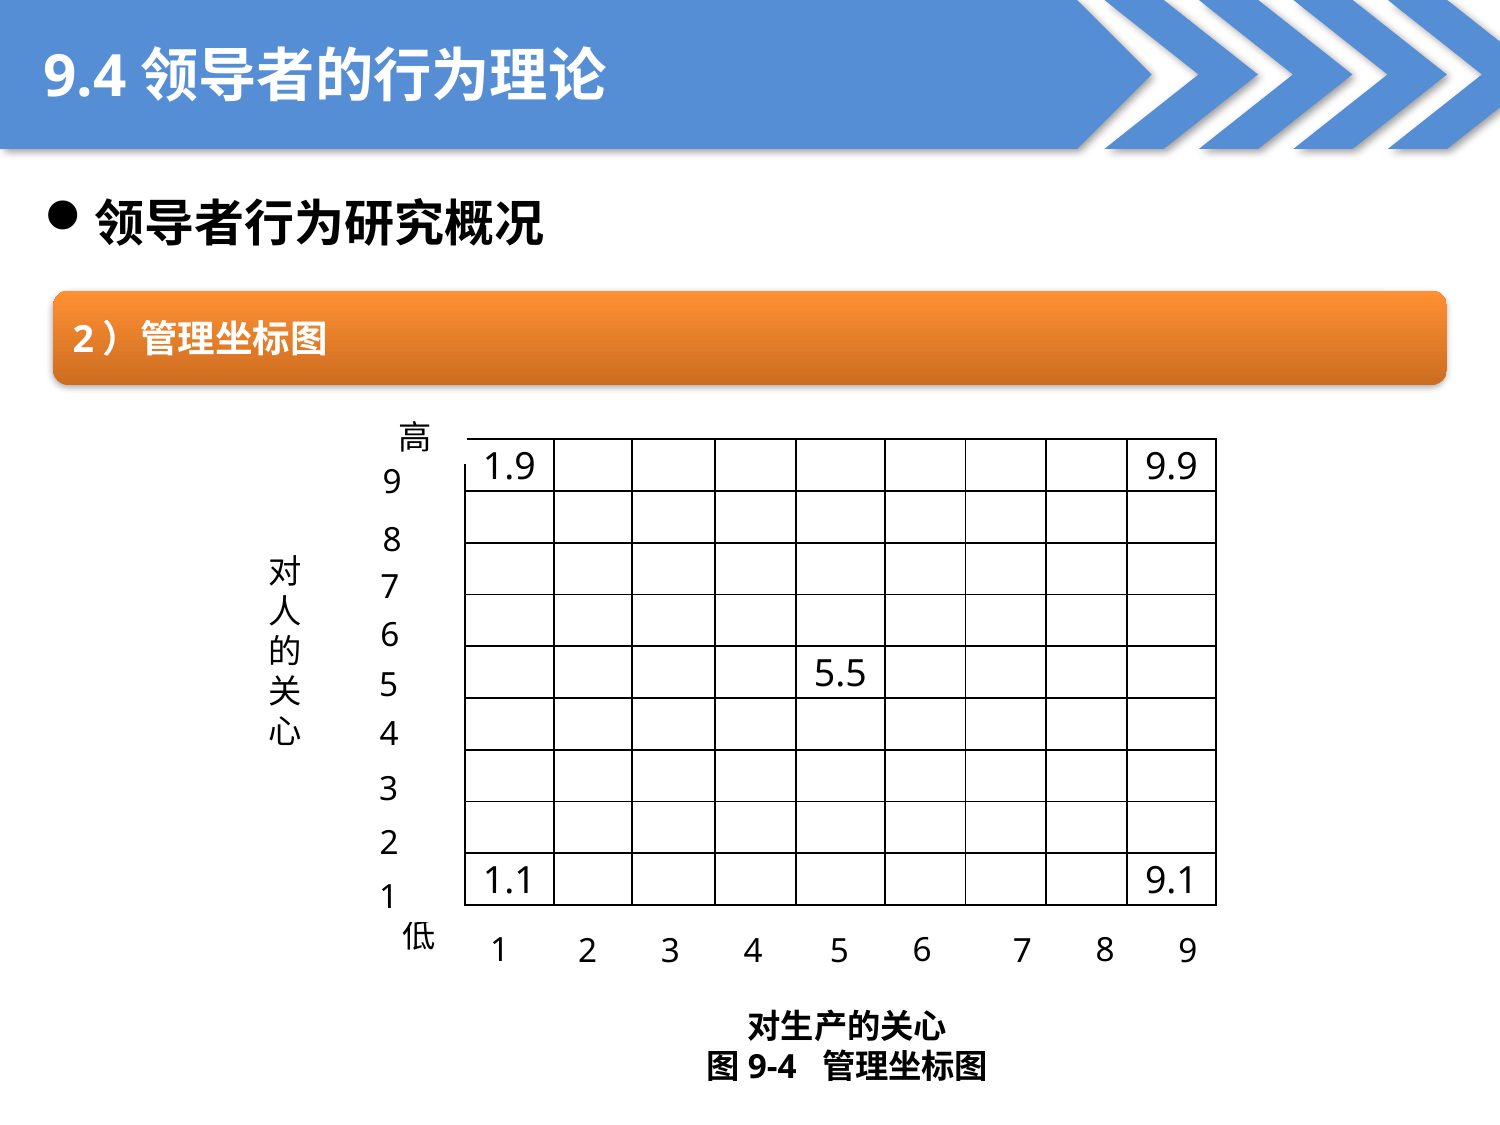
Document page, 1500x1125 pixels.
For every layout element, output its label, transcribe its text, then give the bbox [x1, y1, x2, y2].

text_box 9.4领导者的行为理论 [28, 30, 622, 116]
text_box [253, 408, 1247, 977]
text_box 2）管理坐标图 [53, 290, 1447, 386]
text_box 对生产的关心 图9-4 管理坐标图 [472, 998, 1223, 1093]
text_box 领导者行为研究概况 [29, 184, 809, 260]
